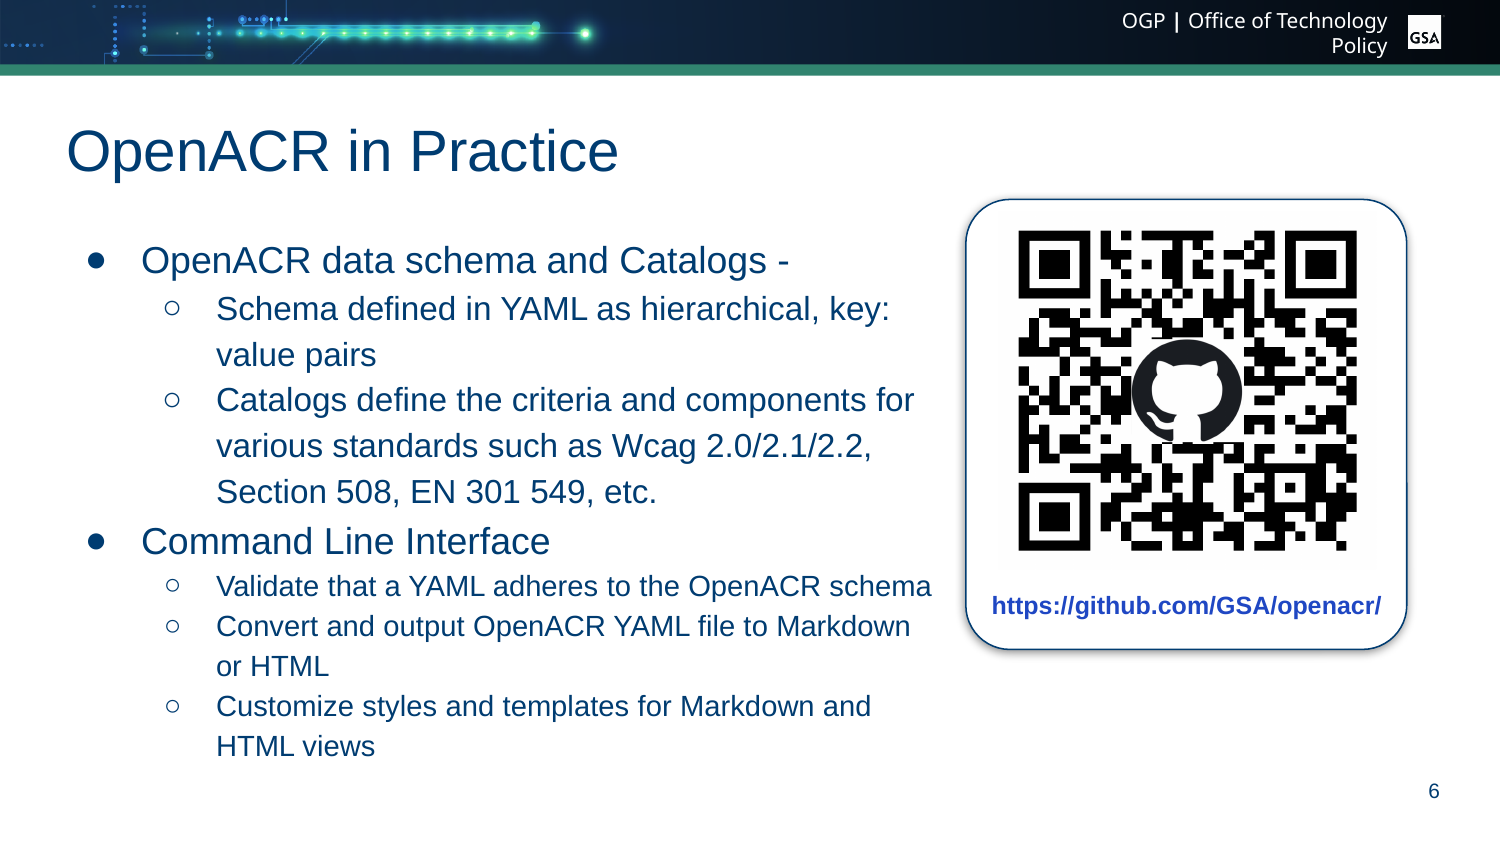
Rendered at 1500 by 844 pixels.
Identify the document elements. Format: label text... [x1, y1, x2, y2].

picture [998, 211, 1377, 571]
text_box [977, 635, 1396, 650]
list OpenACR data schema and Catalogs - Schema defined in YAML as hierarchical, key: value pairs Catalogs define the criteria and components for various standards such as Wcag 2.0/2.1/2.2, Section 508, EN 301 549, etc. Command Line Interface Validate that a YAML adheres to the OpenACR schema Convert and output OpenACR YAML file to Markdown or HTML Customize styles and templates for Markdown and HTML views [51, 214, 953, 758]
picture [0, 0, 1500, 64]
text_box https://github.com/GSA/openacr/ [962, 574, 1411, 635]
slide_number 6 [1364, 757, 1455, 823]
text_box [965, 199, 1407, 574]
title OpenACR in Practice [51, 98, 1449, 192]
